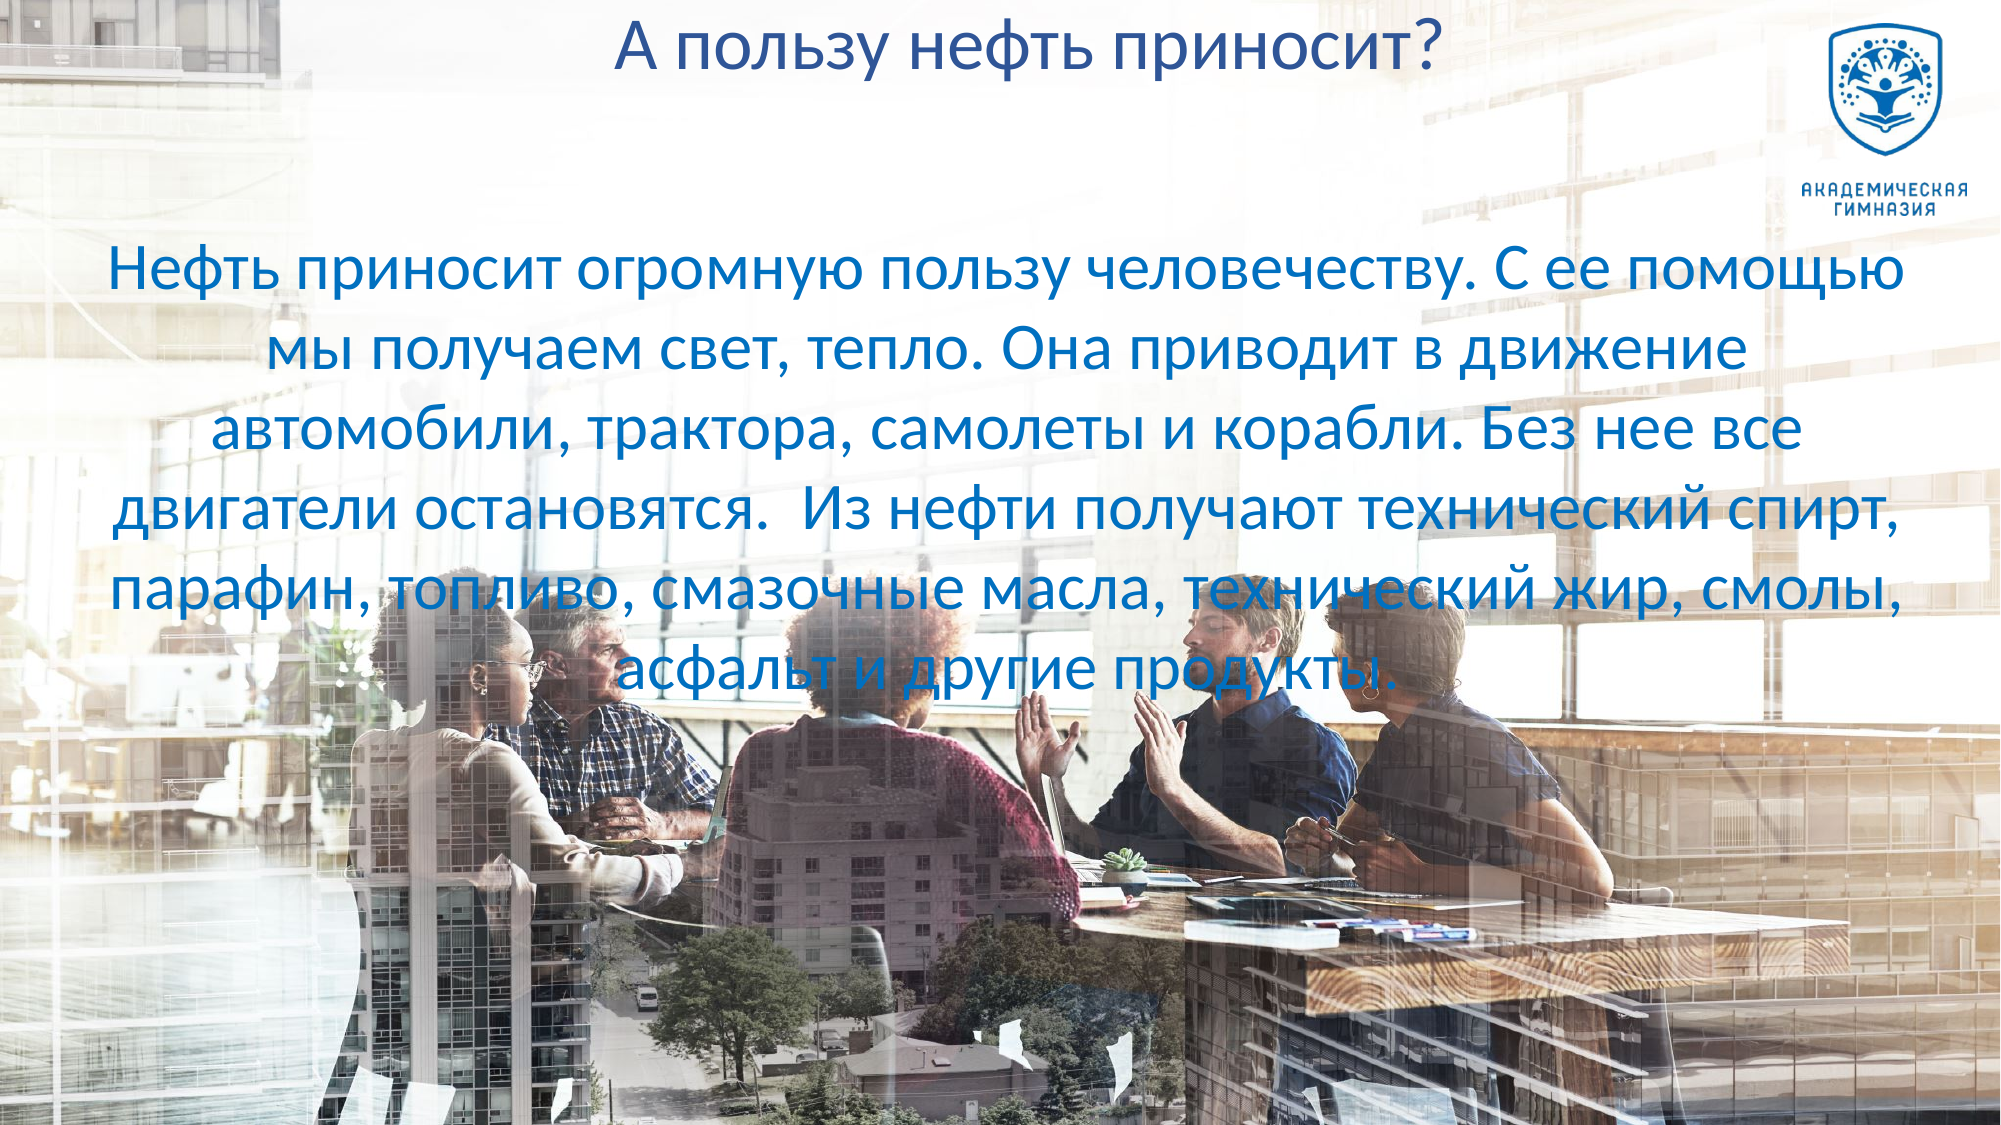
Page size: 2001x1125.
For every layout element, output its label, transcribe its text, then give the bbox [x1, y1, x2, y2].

picture [0, 0, 2001, 1125]
text_box А пользу нефть приносит? [354, 0, 1707, 93]
text_box Нефть приносит огромную пользу человечеству. С ее помощью мы получаем свет, тепло. Она приводит в движение автомобили, трактора, самолеты и корабли. Без нее все двигатели остановятся. Из нефти получают технический спирт, парафин, топливо, смазочные масла, технический жир, смолы, асфальт и другие продукты. [73, 215, 1942, 710]
